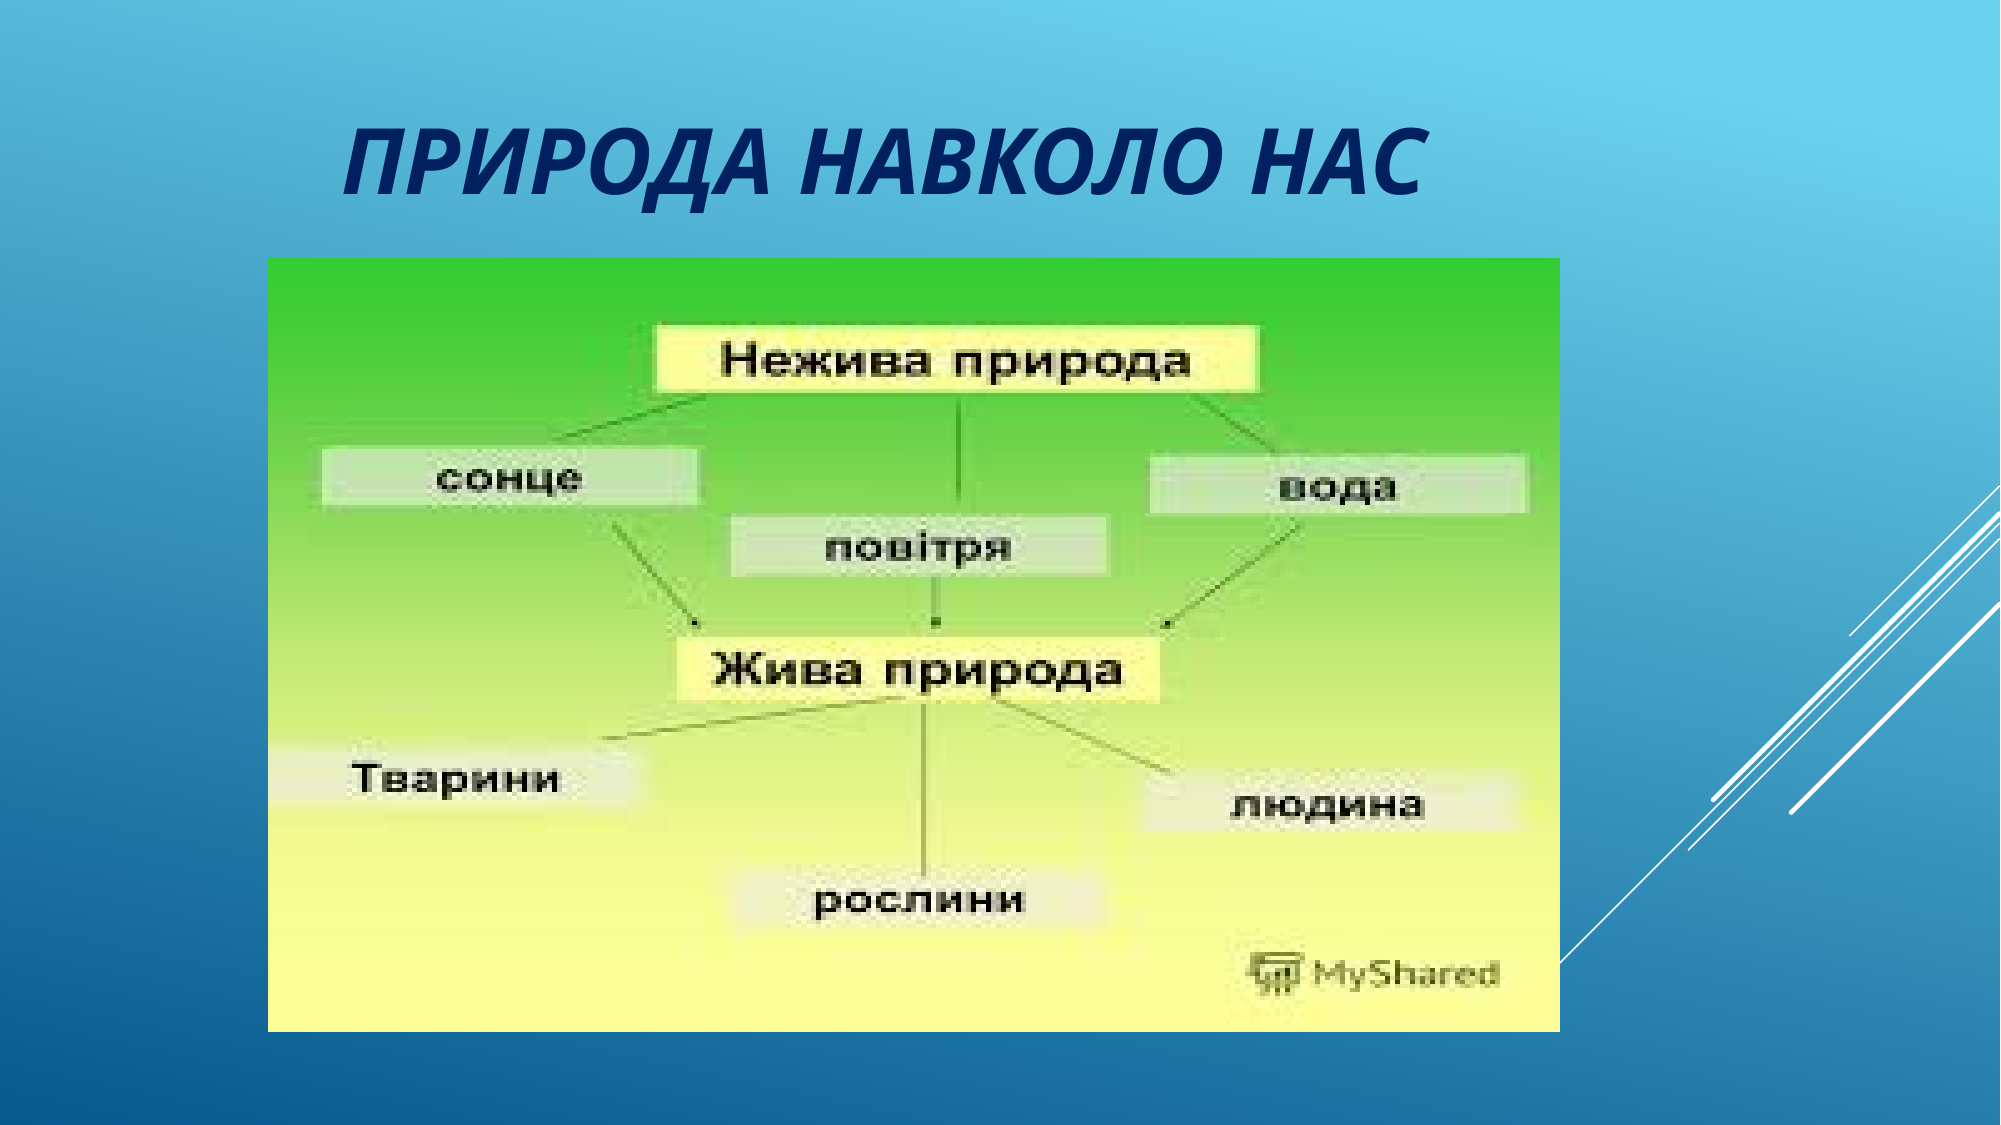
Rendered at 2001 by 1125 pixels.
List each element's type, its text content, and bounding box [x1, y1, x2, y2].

title Природа навколо нас [112, 56, 1617, 259]
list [268, 258, 1560, 1033]
